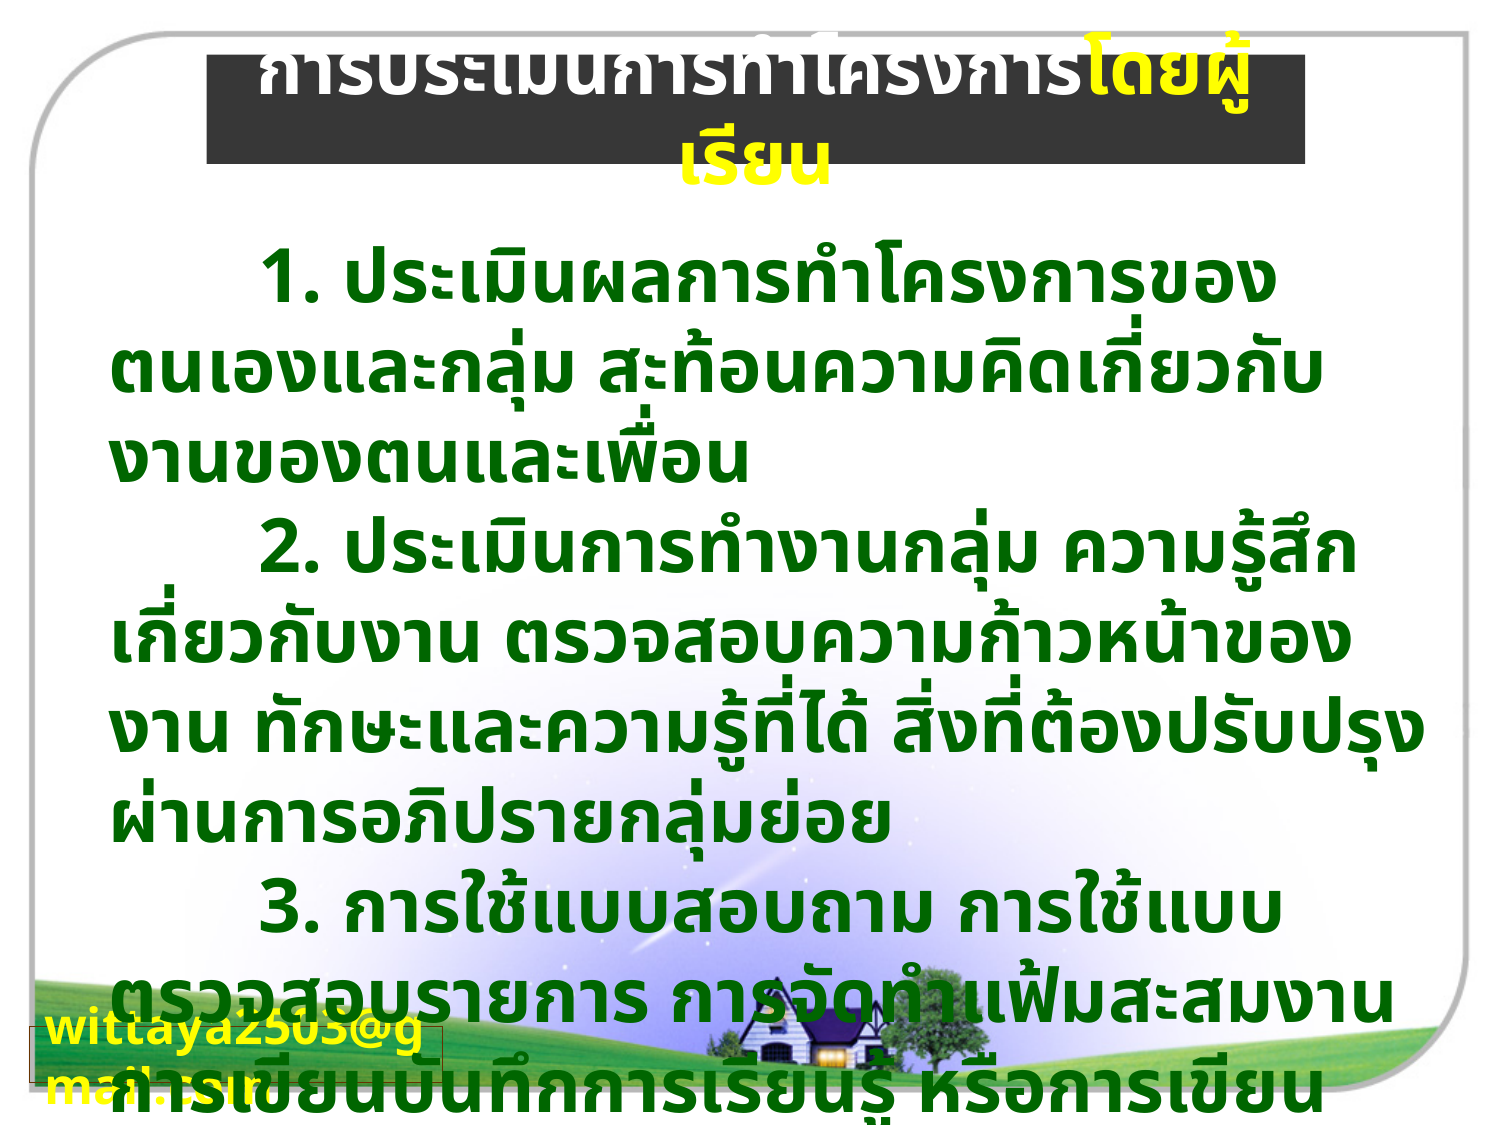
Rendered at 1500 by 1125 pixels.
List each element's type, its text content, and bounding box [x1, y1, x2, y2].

footer wittaya2503@gmail.com [29, 1026, 443, 1083]
text_box 1. ประเมินผลการทำโครงการของตนเองและกลุ่ม สะท้อนความคิดเกี่ยวกับงานของตนและเพื่อน 2. ประเมินการทำงานกลุ่ม ความรู้สึกเกี่ยวกับงาน ตรวจสอบความก้าวหน้าของงาน ทักษะและความรู้ที่ได้ สิ่งที่ต้องปรับปรุง ผ่านการอภิปรายกลุ่มย่อย 3. การใช้แบบสอบถาม การใช้แบบตรวจสอบรายการ การจัดทำแฟ้มสะสมงาน การเขียนบันทึกการเรียนรู้ หรือการเขียนเรียงความ [94, 219, 1459, 965]
picture [0, 0, 1500, 1125]
title การประเมินการทำโครงการโดยผู้เรียน [206, 54, 1306, 165]
slide_number 25 [1181, 1054, 1495, 1125]
